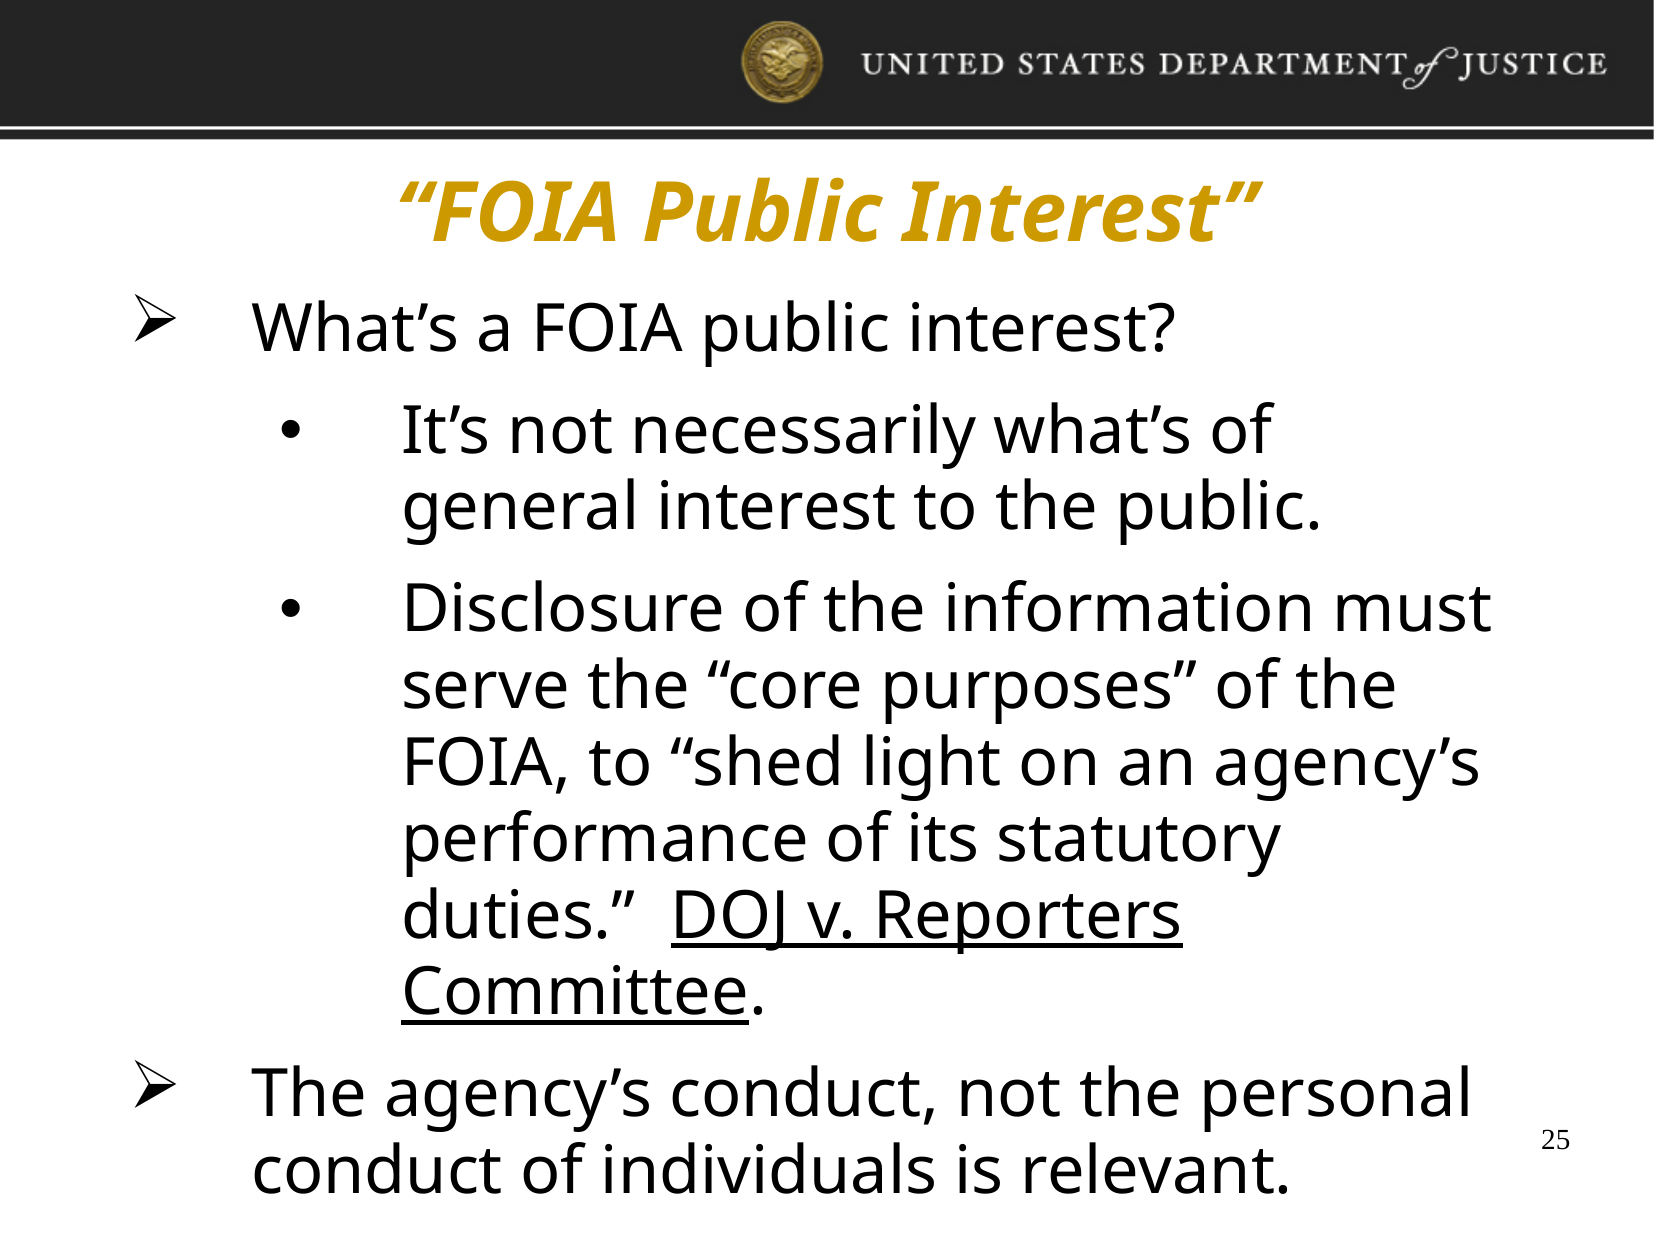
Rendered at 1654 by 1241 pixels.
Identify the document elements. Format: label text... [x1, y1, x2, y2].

text_box “FOIA Public Interest” [33, 157, 1621, 269]
picture [0, 0, 1654, 1236]
text_box What’s a FOIA public interest? It’s not necessarily what’s of general interest to the public. Disclosure of the information must serve the “core purposes” of the FOIA, to “shed light on an agency’s performance of its statutory duties.” DOJ v. Reporters Committee. The agency’s conduct, not the personal conduct of individuals is relevant. [112, 280, 1541, 1218]
slide_number 25 [1541, 1122, 1571, 1208]
